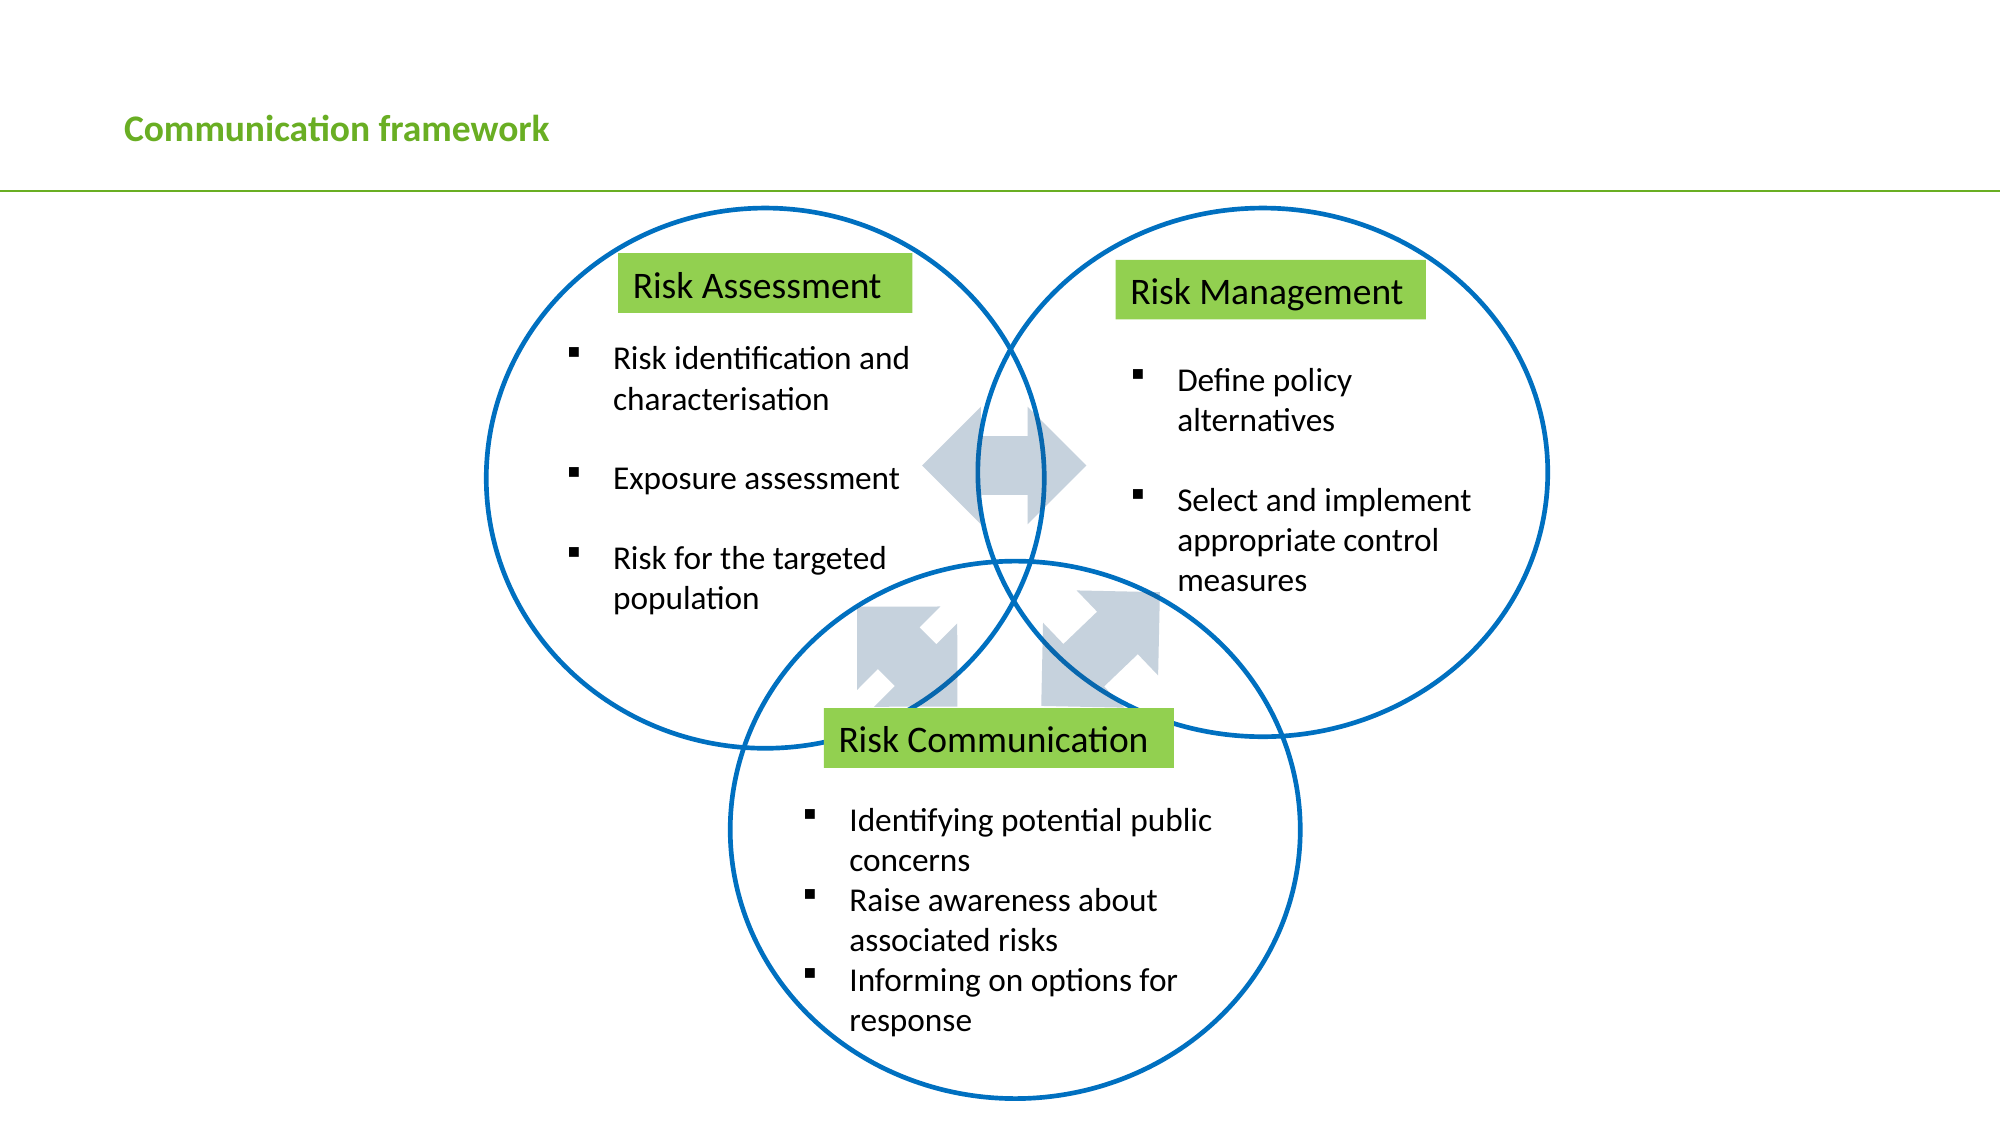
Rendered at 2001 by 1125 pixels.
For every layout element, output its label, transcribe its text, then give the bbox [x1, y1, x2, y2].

text_box [730, 561, 1301, 991]
text_box [948, 1091, 1083, 1099]
text_box Risk Communication [823, 708, 1174, 768]
text_box Identifying potential public concerns Raise awareness about associated risks Informing on options for response [787, 790, 1254, 1091]
text_box [1175, 606, 1509, 737]
text_box Risk Management [1115, 259, 1426, 320]
text_box [922, 406, 1087, 525]
text_box Define policy alternatives Select and implement appropriate control measures [1115, 351, 1522, 606]
text_box [1041, 590, 1160, 708]
text_box Risk identification and characterisation Exposure assessment Risk for the targeted population [551, 329, 1031, 624]
text_box [1023, 208, 1516, 577]
text_box Risk Assessment [618, 253, 913, 313]
text_box Communication framework [109, 96, 566, 157]
text_box [1522, 362, 1548, 583]
text_box [486, 208, 998, 748]
text_box [857, 606, 958, 707]
